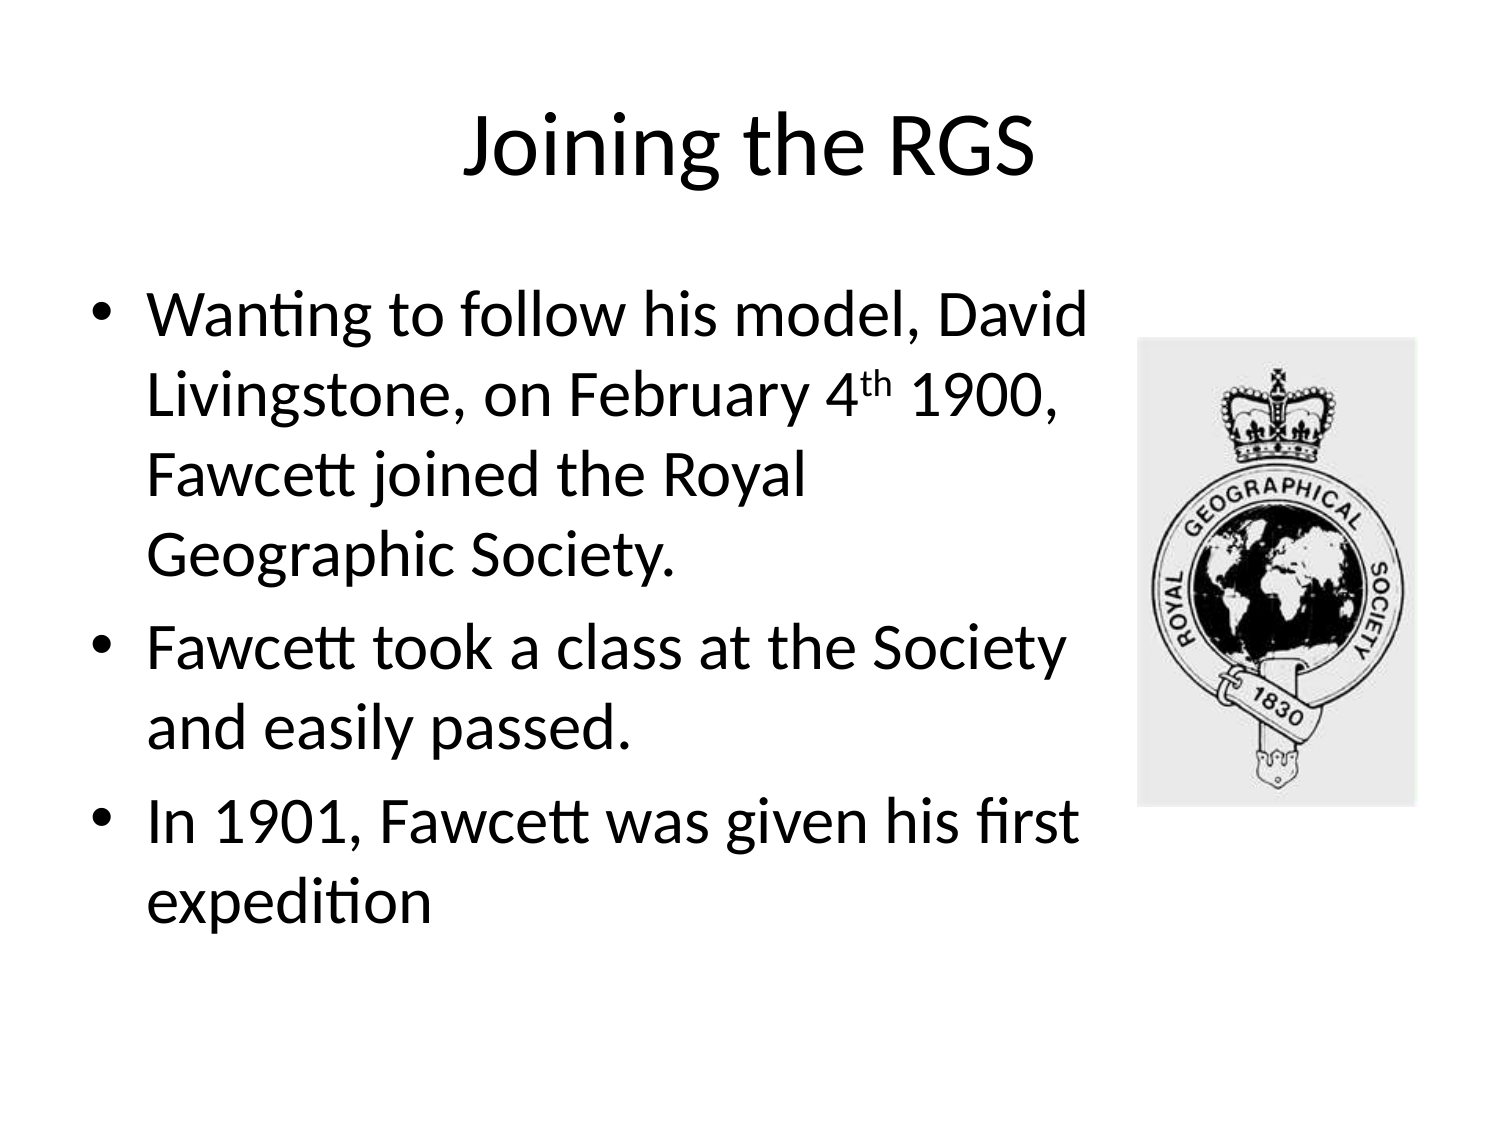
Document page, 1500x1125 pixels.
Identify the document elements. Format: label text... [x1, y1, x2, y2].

list Wanting to follow his model, David Livingstone, on February 4th 1900, Fawcett joined the Royal Geographic Society. Fawcett took a class at the Society and easily passed. In 1901, Fawcett was given his first expedition [74, 262, 1138, 1006]
picture [1137, 337, 1418, 807]
title Joining the RGS [74, 44, 1426, 233]
